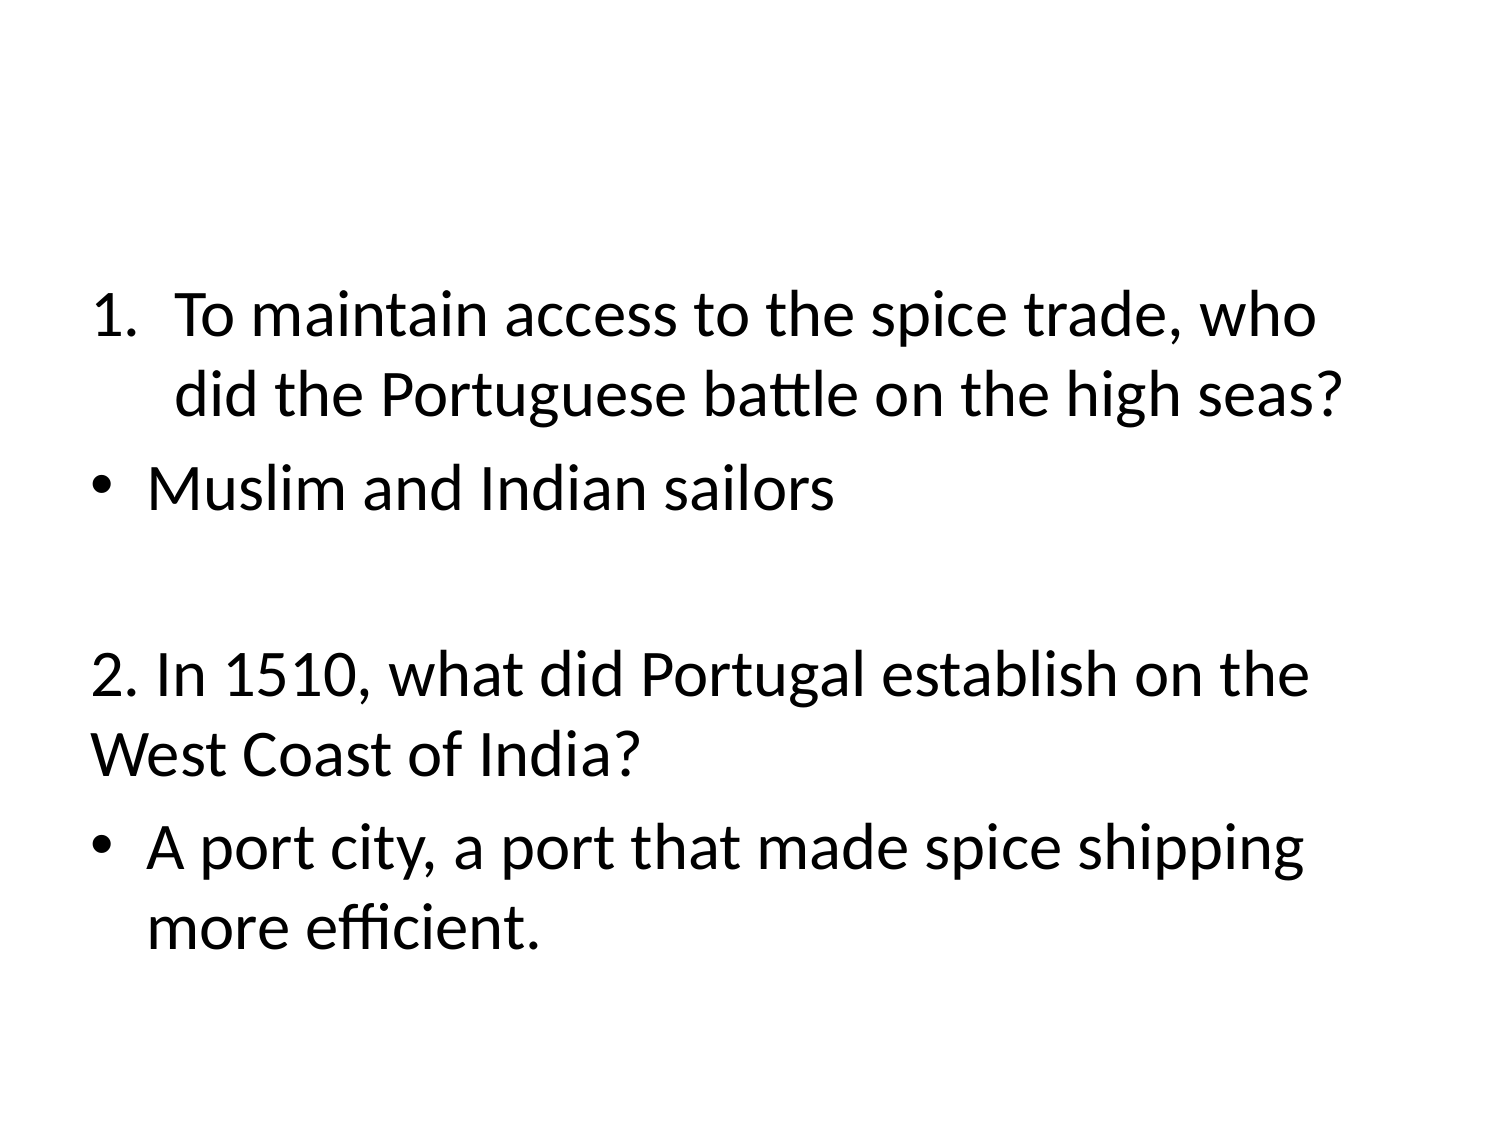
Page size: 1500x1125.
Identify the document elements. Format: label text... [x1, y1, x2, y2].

list To maintain access to the spice trade, who did the Portuguese battle on the high seas? Muslim and Indian sailors 2. In 1510, what did Portugal establish on the West Coast of India? A port city, a port that made spice shipping more efficient. [75, 262, 1425, 1005]
